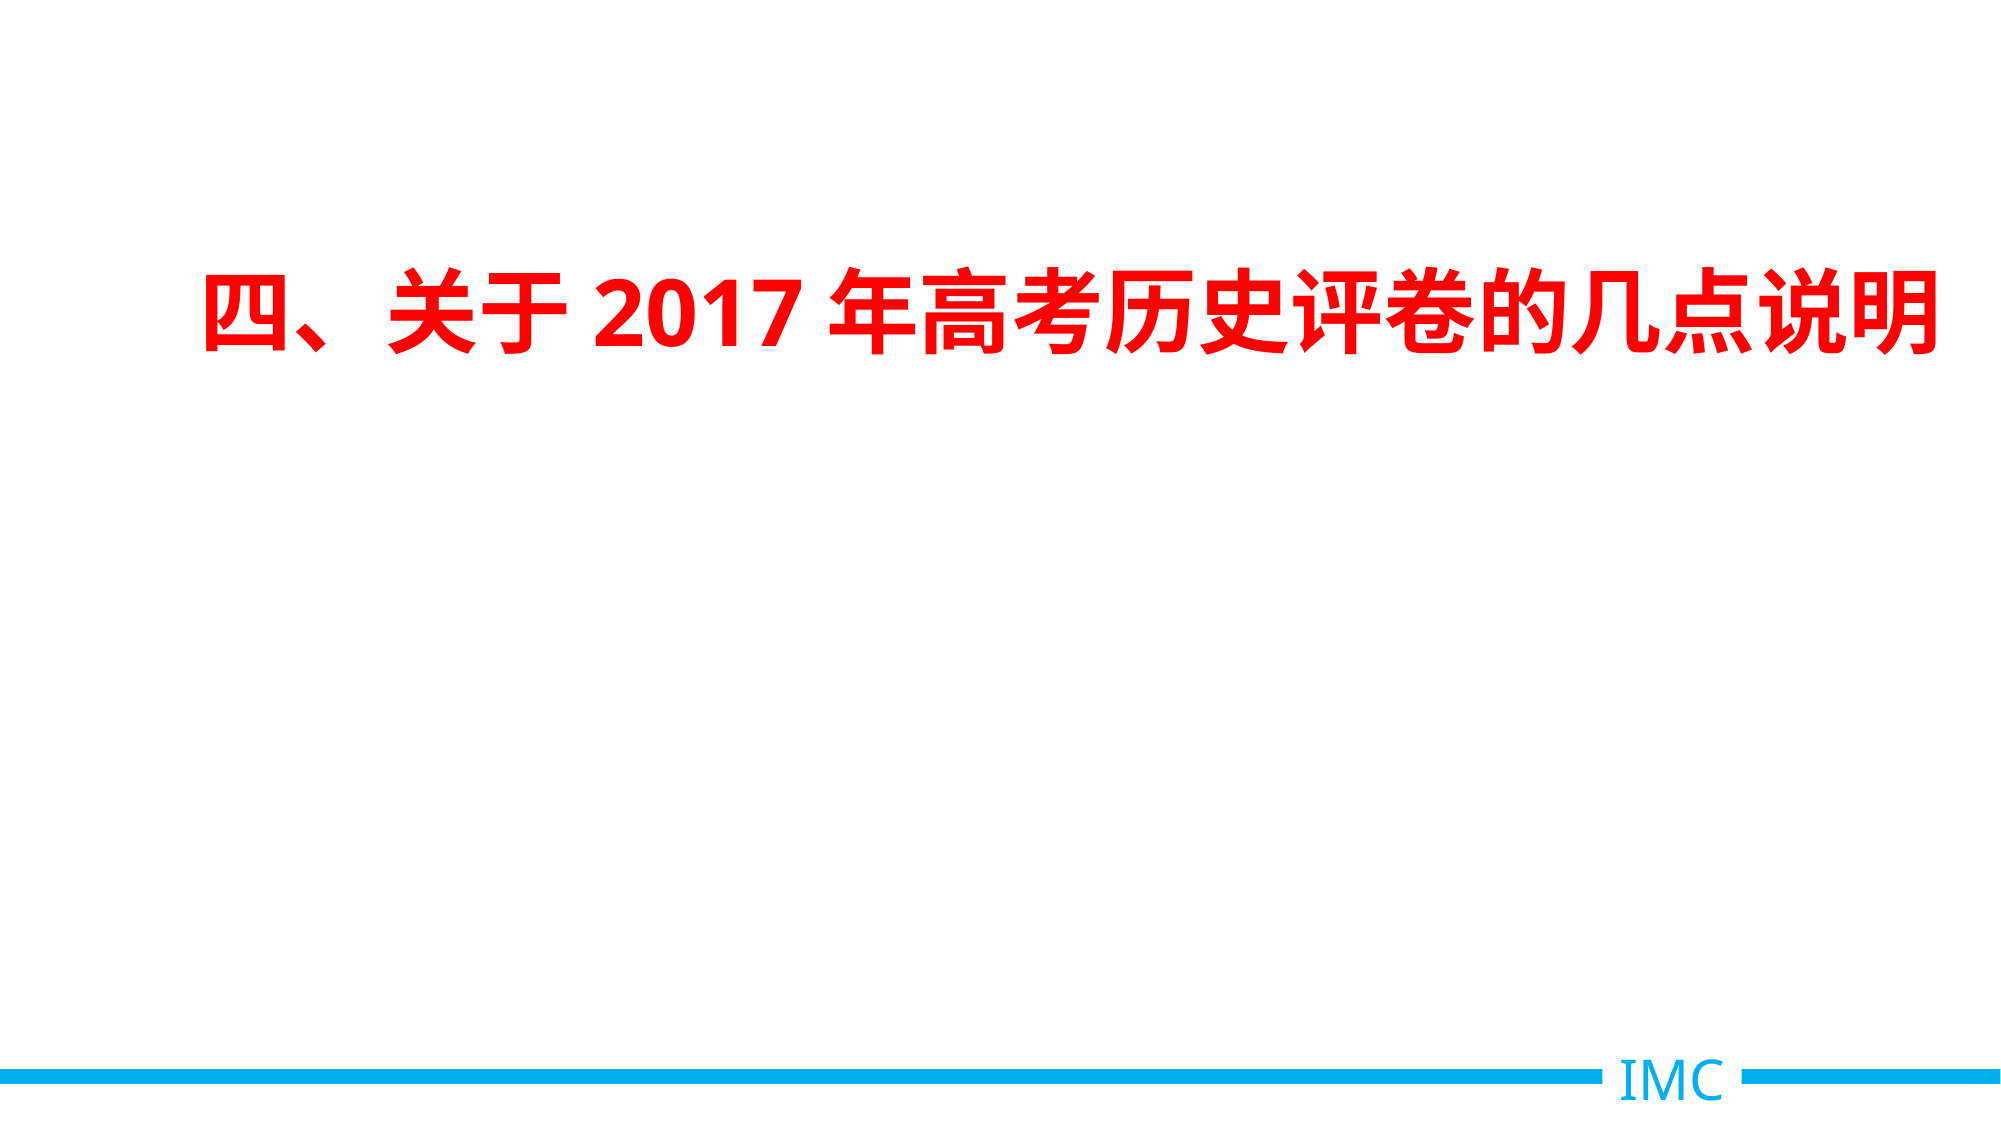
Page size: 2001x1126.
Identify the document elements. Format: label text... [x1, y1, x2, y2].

list 四、关于2017年高考历史评卷的几点说明 [88, 245, 1967, 473]
